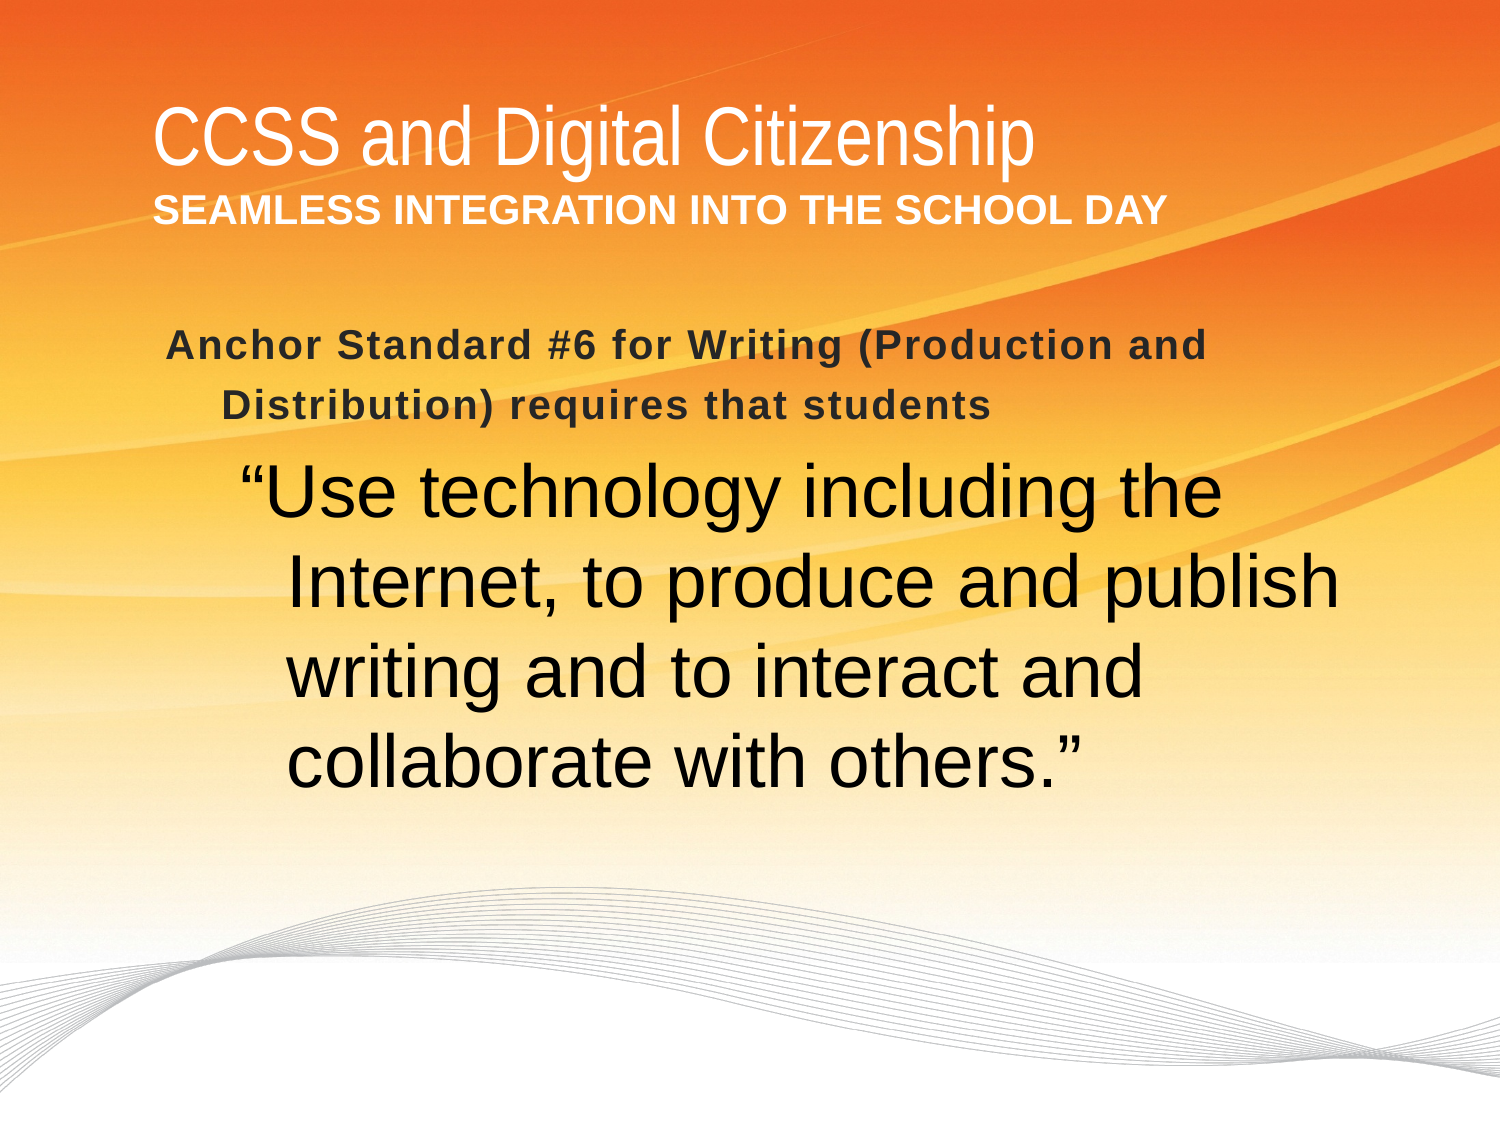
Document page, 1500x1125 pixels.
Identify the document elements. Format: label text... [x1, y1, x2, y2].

picture [0, 0, 1500, 1125]
title CCSS and Digital Citizenship [137, 74, 1413, 174]
subtitle Seamless Integration into the school day [137, 174, 1413, 251]
list Anchor Standard #6 for Writing (Production and Distribution) requires that students “Use technology including the Internet, to produce and publish writing and to interact and collaborate with others.” [149, 299, 1426, 951]
